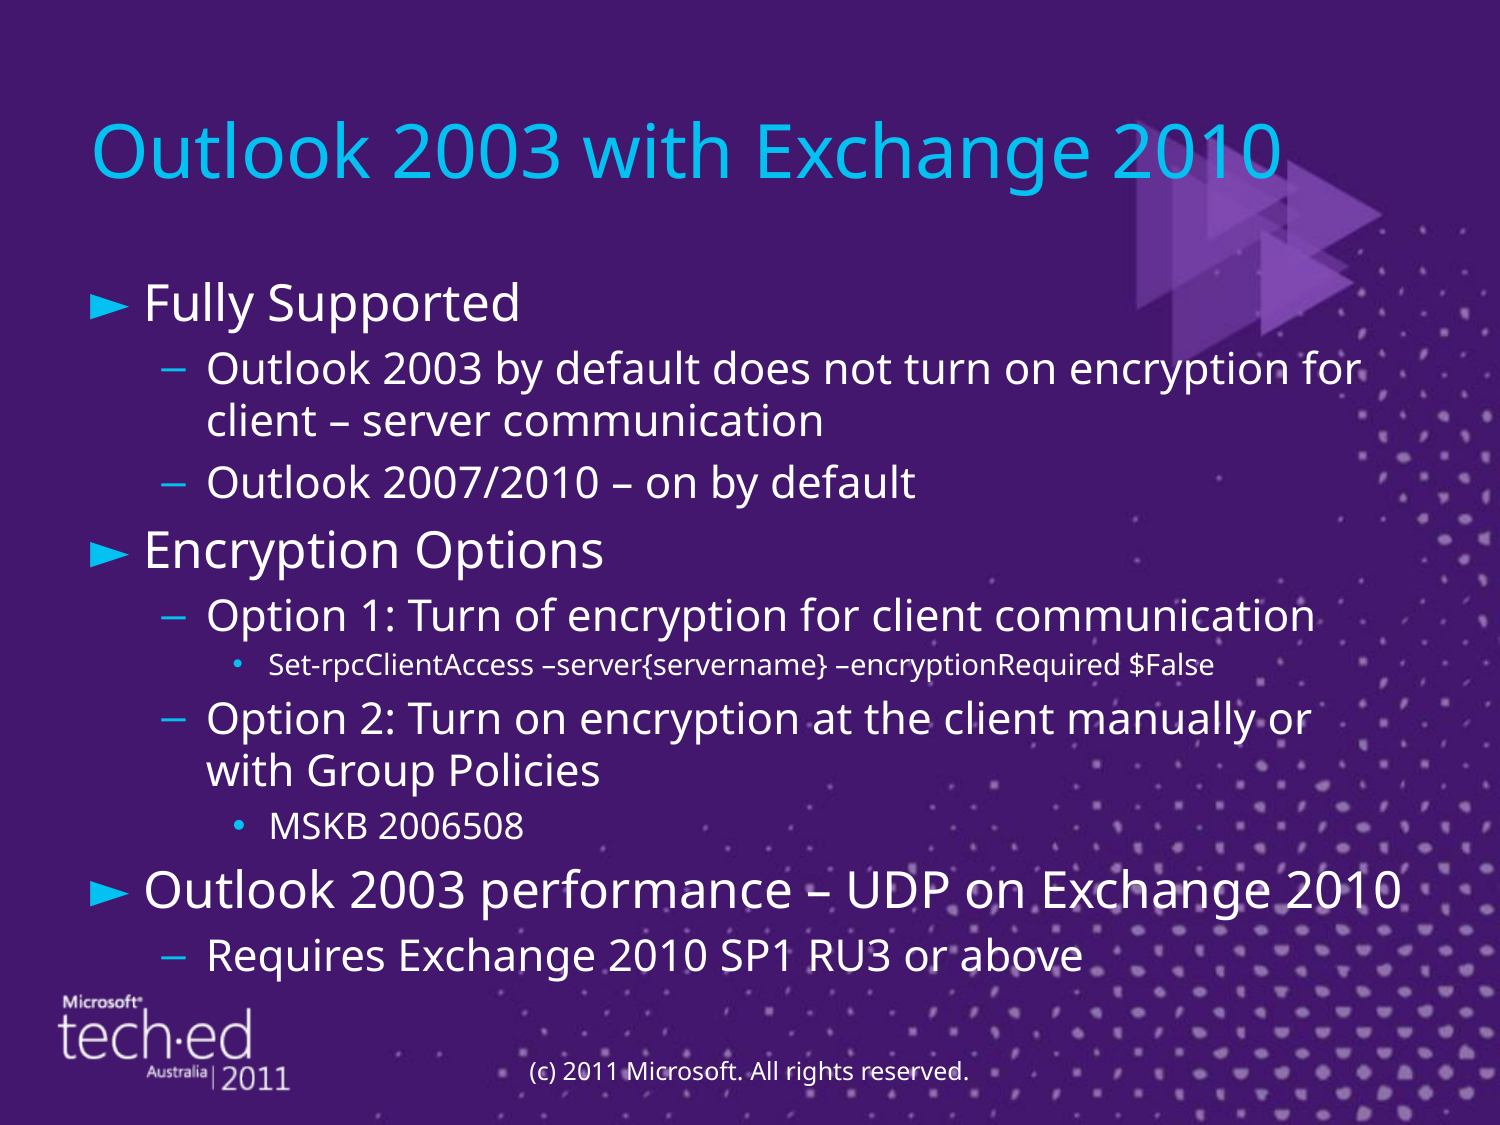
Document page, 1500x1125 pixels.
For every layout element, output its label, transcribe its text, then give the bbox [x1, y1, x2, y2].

title Outlook 2003 with Exchange 2010 [75, 54, 1425, 243]
list Fully Supported Outlook 2003 by default does not turn on encryption for client – server communication Outlook 2007/2010 – on by default Encryption Options Option 1: Turn of encryption for client communication Set-rpcClientAccess –server{servername} –encryptionRequired $False Option 2: Turn on encryption at the client manually or with Group Policies MSKB 2006508 Outlook 2003 performance – UDP on Exchange 2010 Requires Exchange 2010 SP1 RU3 or above [75, 262, 1425, 1005]
footer (c) 2011 Microsoft. All rights reserved. [512, 1042, 988, 1103]
picture [0, 0, 1500, 1125]
